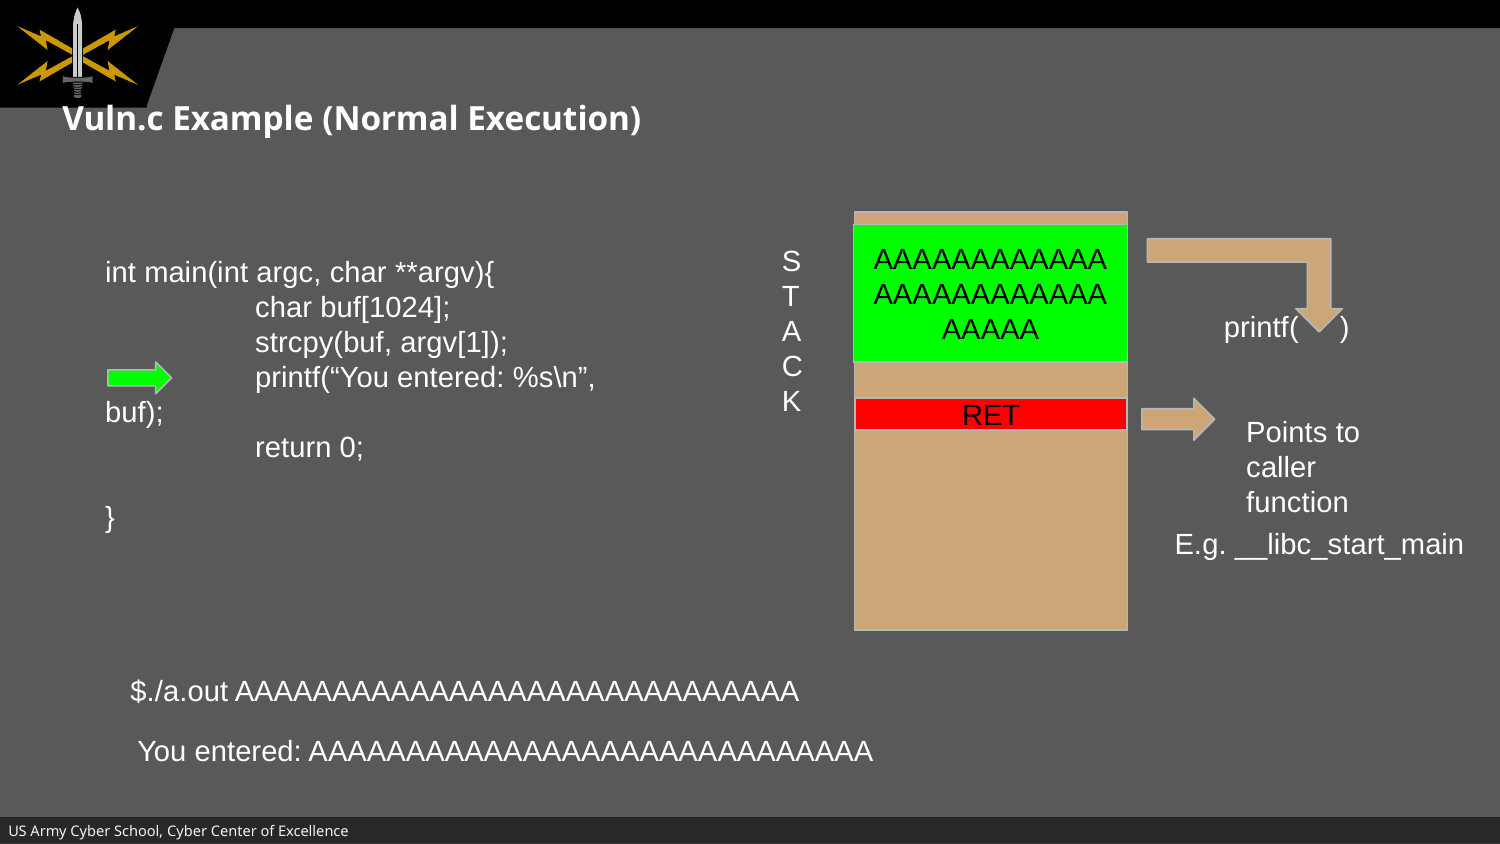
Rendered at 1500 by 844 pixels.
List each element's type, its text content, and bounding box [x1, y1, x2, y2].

text_box [107, 361, 172, 394]
text_box [854, 212, 1128, 224]
text_box RET [855, 398, 1127, 430]
picture [5, 3, 151, 102]
text_box You entered: AAAAAAAAAAAAAAAAAAAAAAAAAAAAA [122, 717, 1138, 791]
title Vuln.c Example (Normal Execution) [51, 72, 1449, 167]
text_box $./a.out AAAAAAAAAAAAAAAAAAAAAAAAAAAAA [115, 657, 943, 732]
text_box STACK [766, 227, 810, 586]
text_box AAAAAAAAAAAAAAAAAAAAAAAAAAAAA [853, 224, 1128, 362]
text_box [1141, 398, 1215, 441]
text_box E.g. __libc_start_main [1159, 510, 1488, 584]
text_box [1147, 238, 1343, 332]
text_box Points to caller function [1231, 398, 1442, 491]
text_box int main(int argc, char **argv){ char buf[1024]; strcpy(buf, argv[1]); printf(“You entered: %s\n”, buf); return 0; } [90, 238, 622, 542]
text_box [854, 362, 1128, 631]
text_box printf( ) [1208, 293, 1438, 355]
